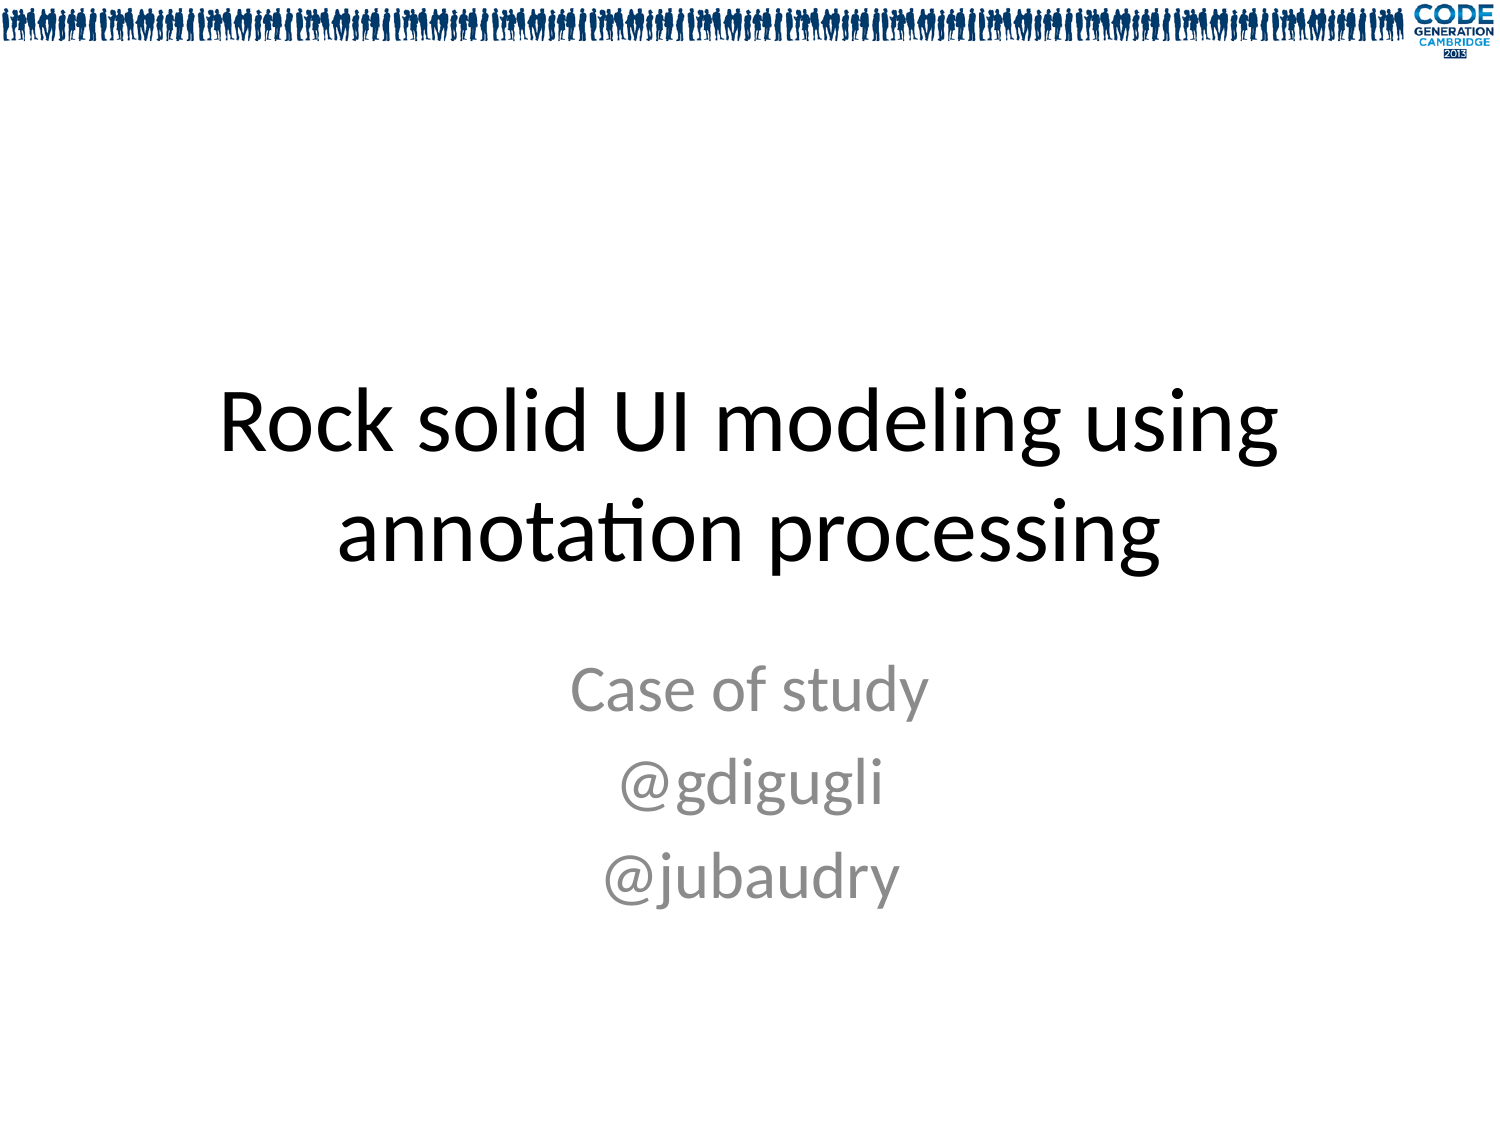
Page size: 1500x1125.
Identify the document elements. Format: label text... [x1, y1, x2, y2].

title Rock solid UI modeling using annotation processing [112, 349, 1388, 591]
subtitle Case of study @gdigugli @jubaudry [225, 637, 1275, 925]
picture [0, 0, 1500, 75]
